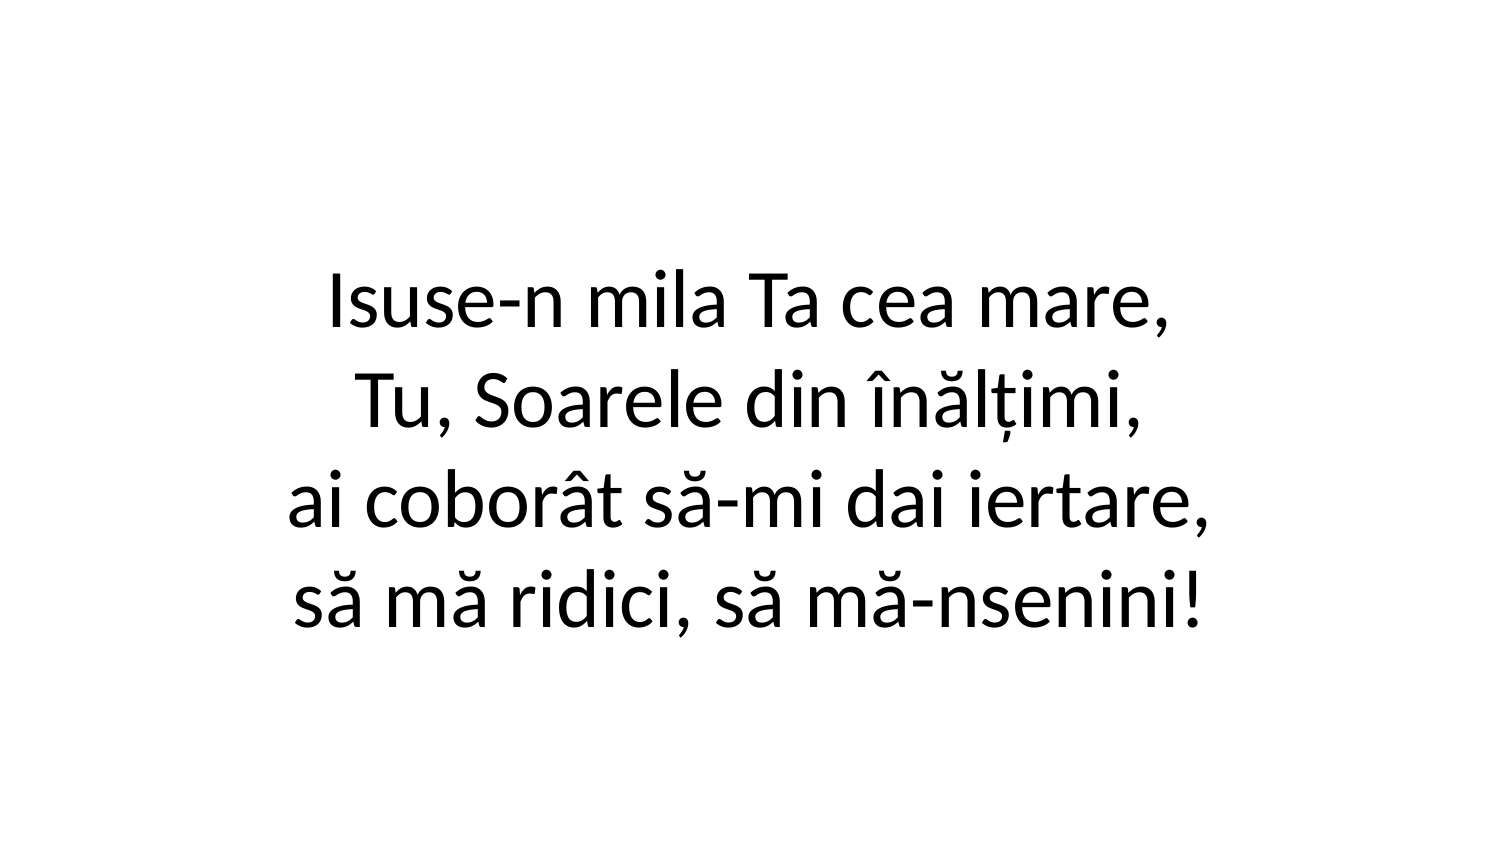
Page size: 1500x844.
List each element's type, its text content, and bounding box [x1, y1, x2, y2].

text_box Isuse-n mila Ta cea mare, Tu, Soarele din înălțimi, ai coborât să-mi dai iertare, să mă ridici, să mă-nsenini! [271, 192, 1229, 652]
